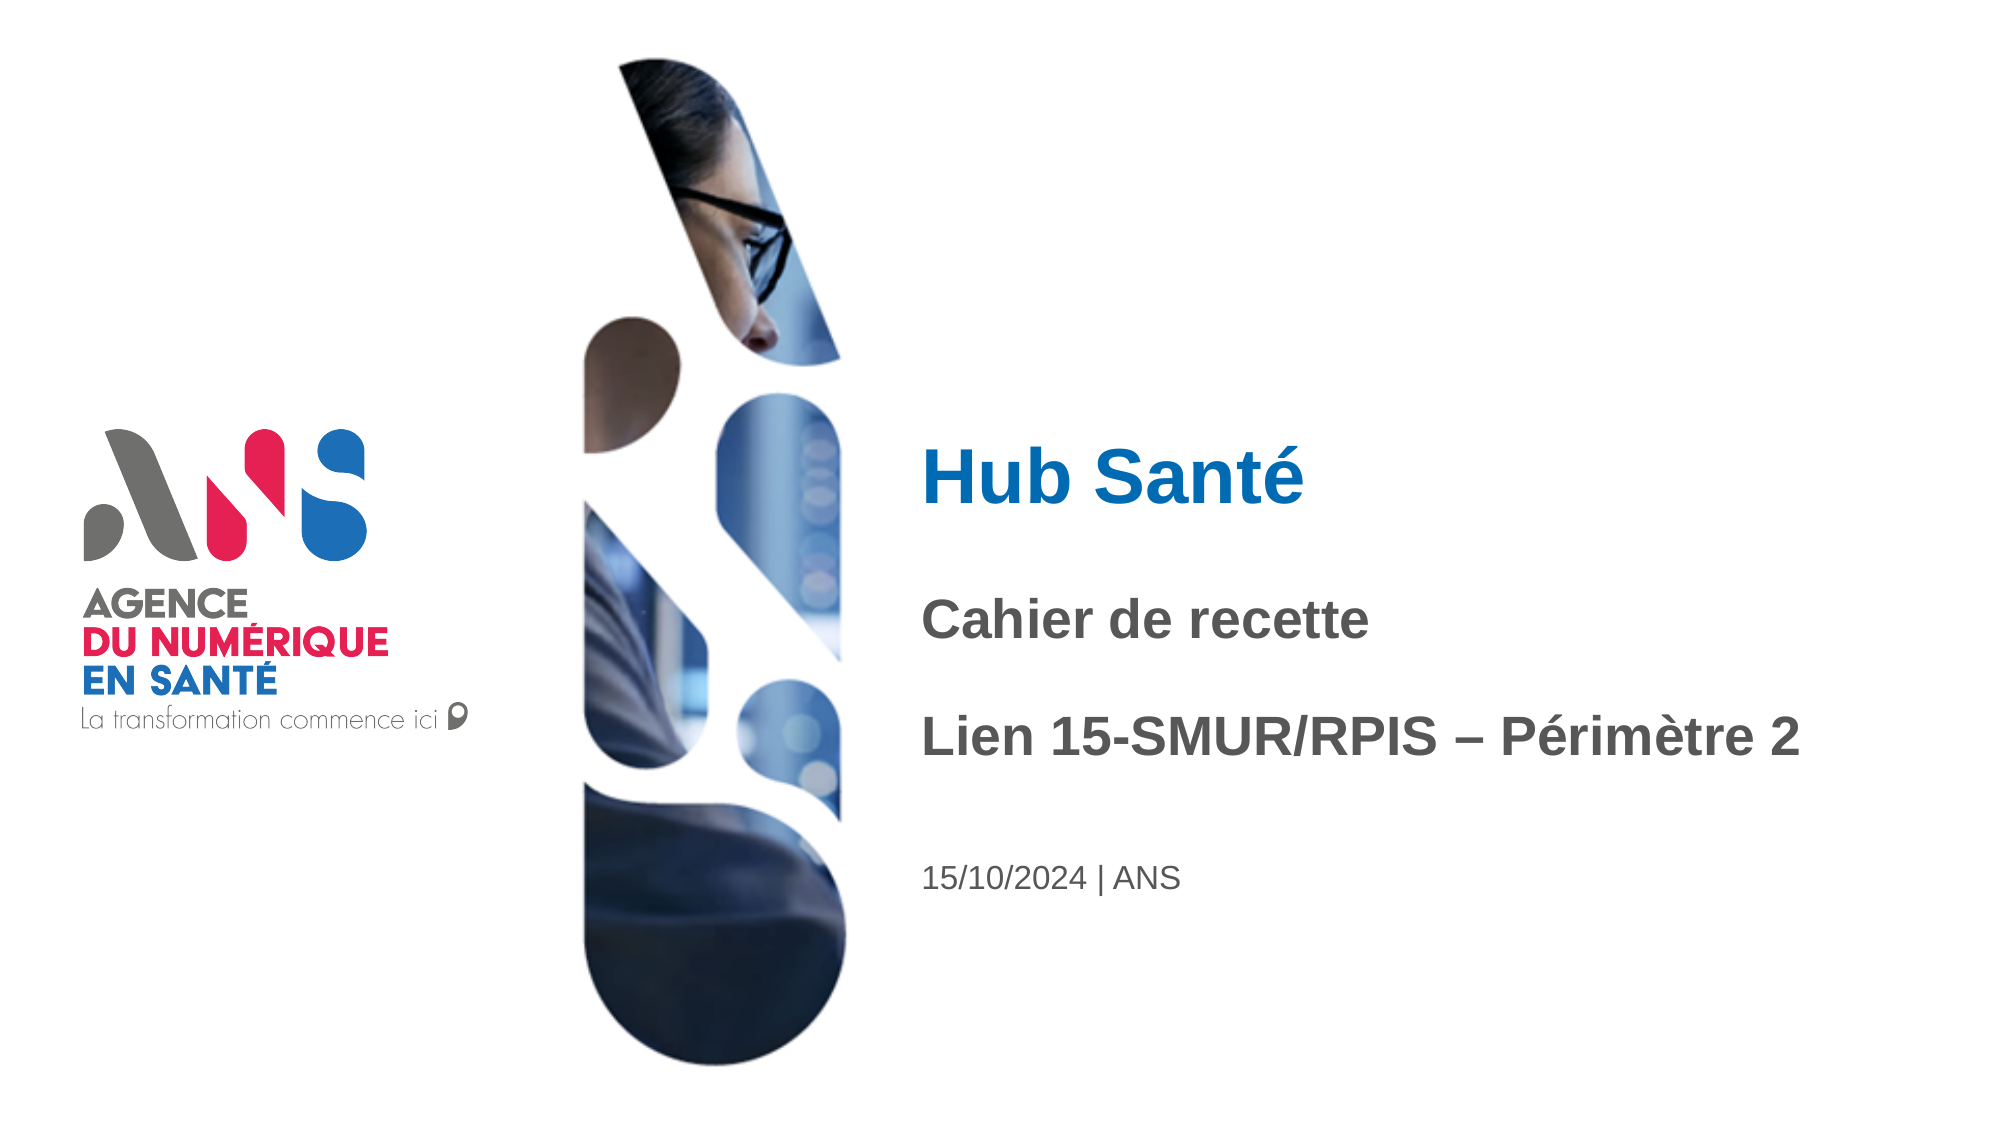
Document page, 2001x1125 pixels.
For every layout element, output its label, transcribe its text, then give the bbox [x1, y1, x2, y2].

list Cahier de recette Lien 15-SMUR/RPIS – Périmètre 2 [921, 583, 1954, 729]
title Hub Santé [921, 368, 1912, 583]
picture [82, 429, 468, 730]
list 15/10/2024 | ANS [921, 856, 1912, 941]
picture [560, 48, 859, 1077]
